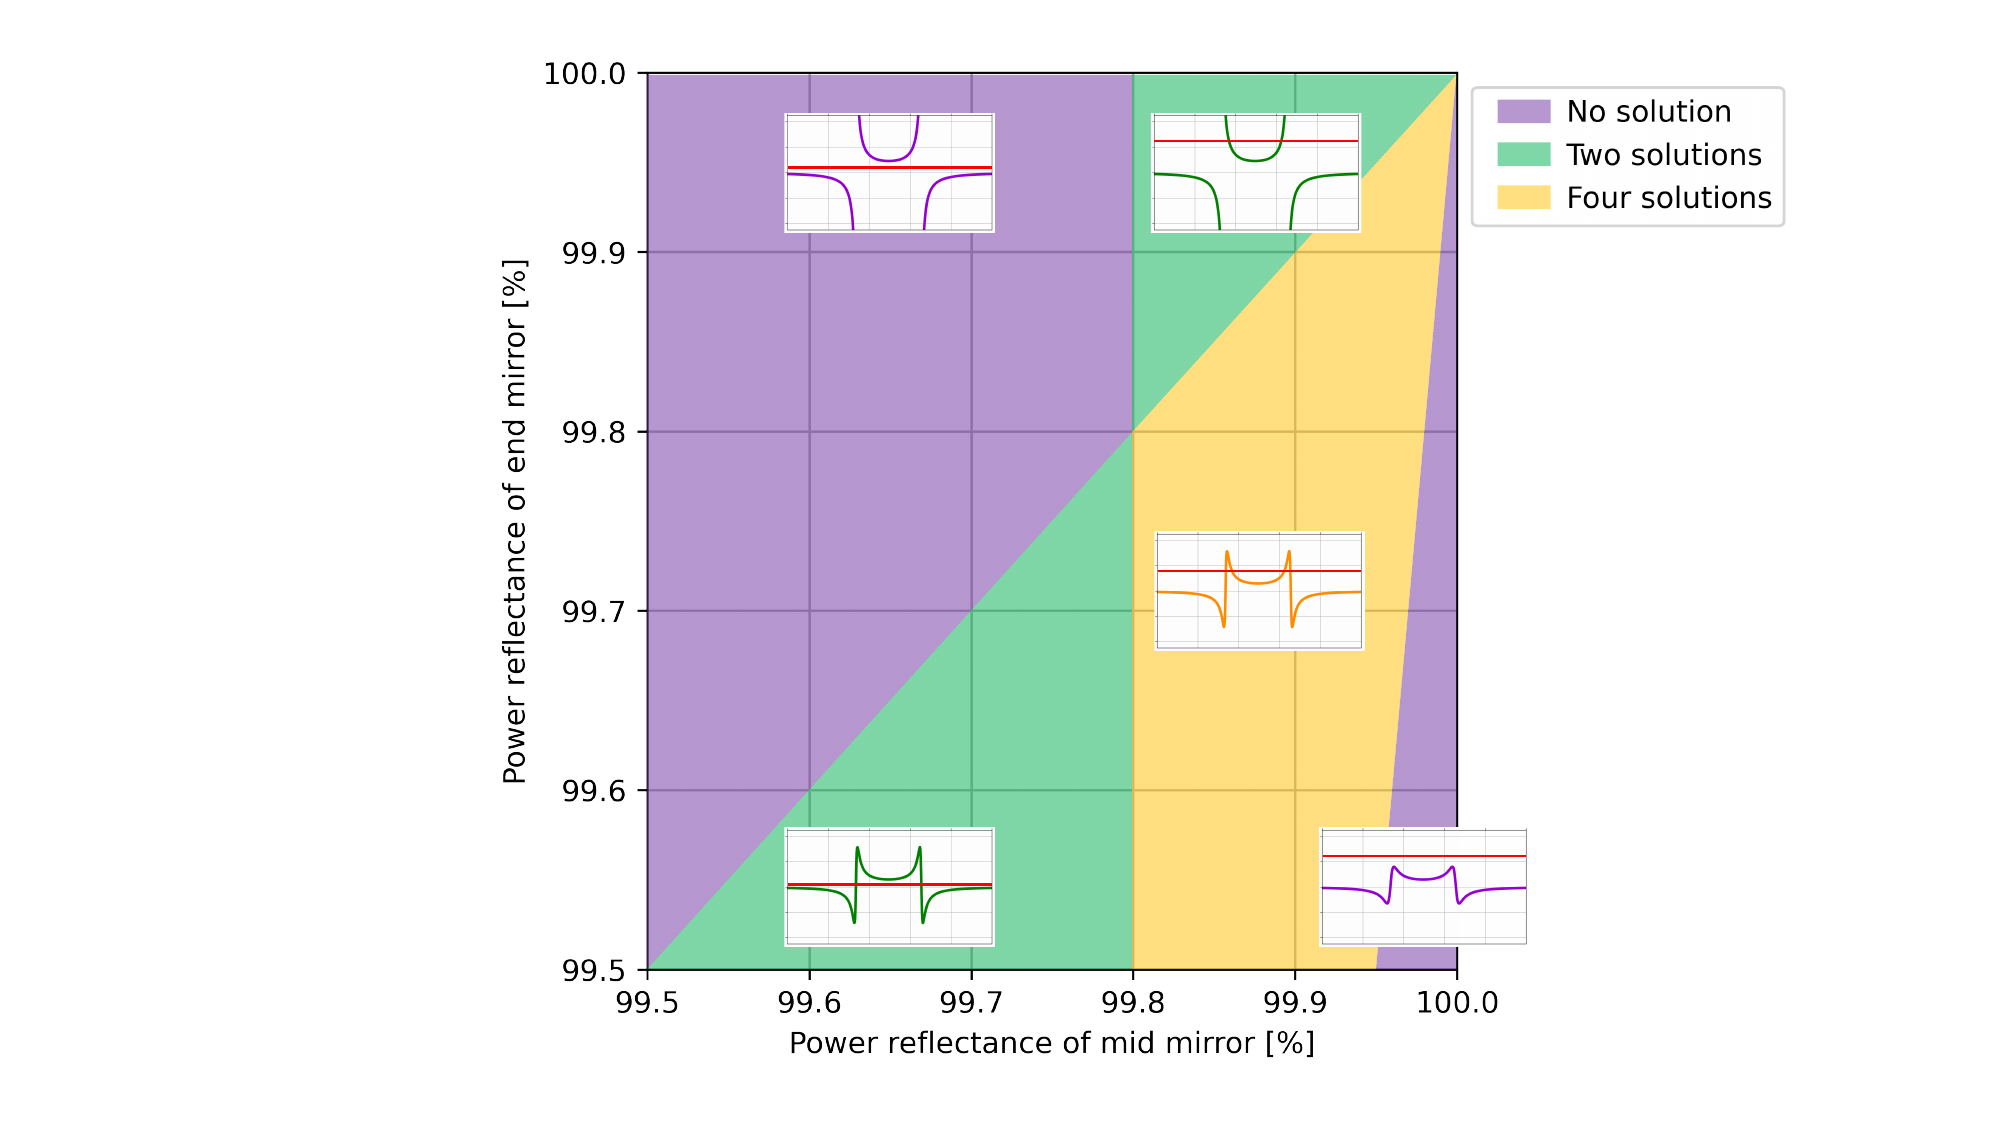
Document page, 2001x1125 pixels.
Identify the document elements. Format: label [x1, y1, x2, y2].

text_box [1150, 113, 1362, 233]
text_box [784, 113, 995, 233]
picture [481, 40, 1805, 1080]
text_box [647, 74, 1457, 970]
text_box [1154, 531, 1365, 651]
text_box [1319, 827, 1530, 947]
text_box [784, 827, 995, 947]
